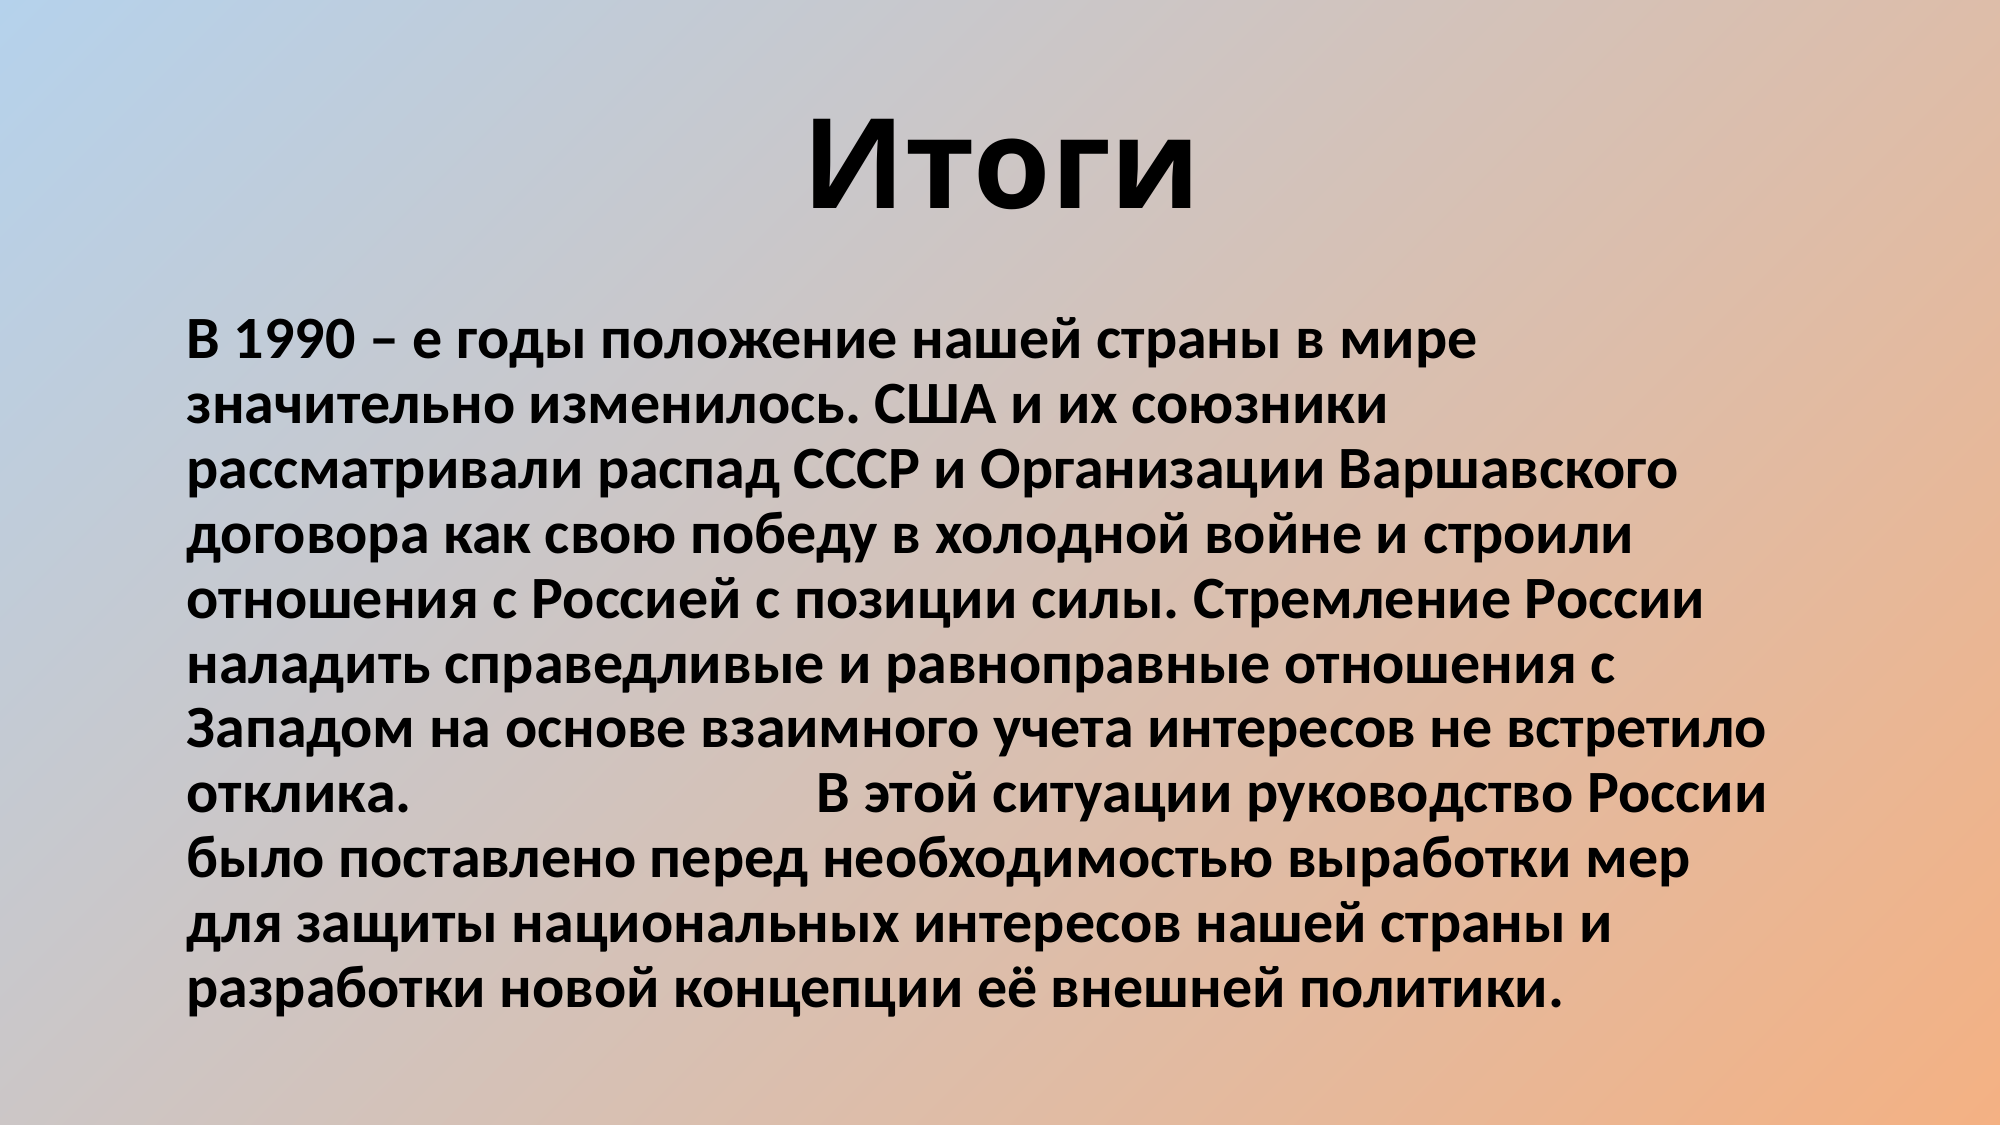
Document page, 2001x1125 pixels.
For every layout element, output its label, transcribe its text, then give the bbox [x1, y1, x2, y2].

title Итоги [41, 59, 1963, 278]
list В 1990 – е годы положение нашей страны в мире значительно изменилось. США и их союзники рассматривали распад СССР и Организации Варшавского договора как свою победу в холодной войне и строили отношения с Россией с позиции силы. Стремление России наладить справедливые и равноправные отношения с Западом на основе взаимного учета интересов не встретило отклика. В этой ситуации руководство России было поставлено перед необходимостью выработки мер для защиты национальных интересов нашей страны и разработки новой концепции её внешней политики. [171, 299, 1799, 1090]
